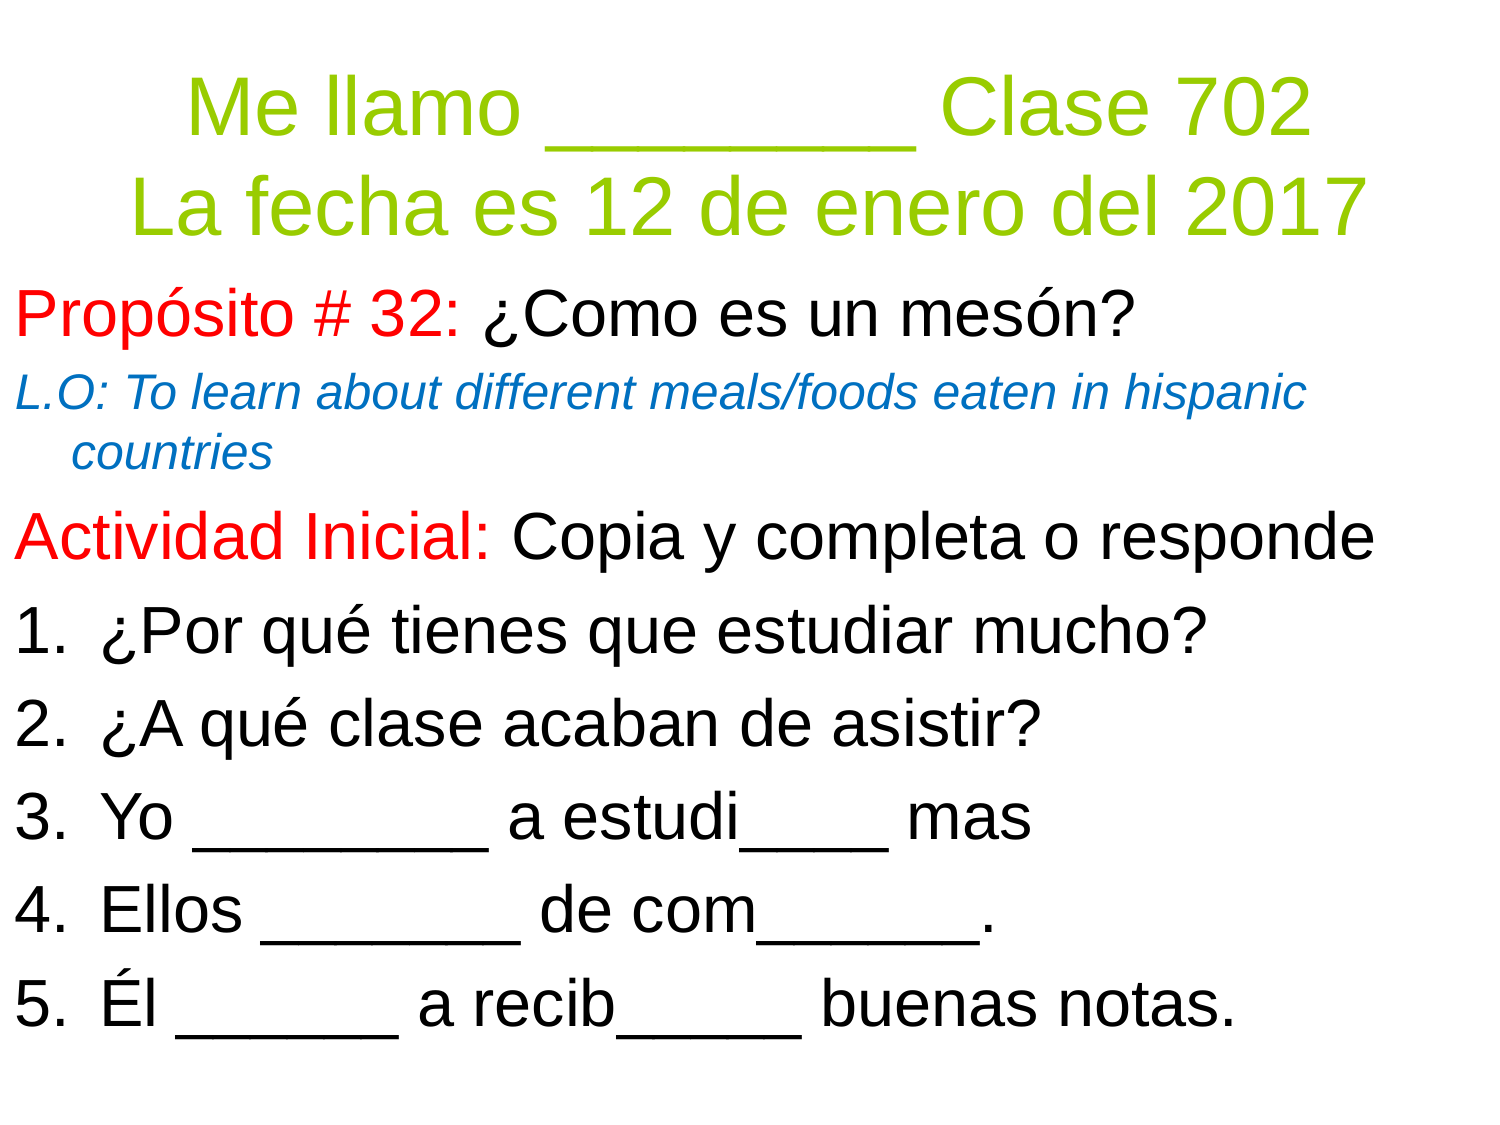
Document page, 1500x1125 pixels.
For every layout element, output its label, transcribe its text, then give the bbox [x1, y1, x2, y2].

text_box Me llamo ________ Clase 702 La fecha es 12 de enero del 2017 [37, 45, 1463, 233]
text_box Propósito # 32: ¿Como es un mesón? L.O: To learn about different meals/foods eaten in hispanic countries Actividad Inicial: Copia y completa o responde ¿Por qué tienes que estudiar mucho? ¿A qué clase acaban de asistir? Yo ________ a estudi____ mas Ellos _______ de com______. Él ______ a recib_____ buenas notas. [0, 262, 1500, 1005]
